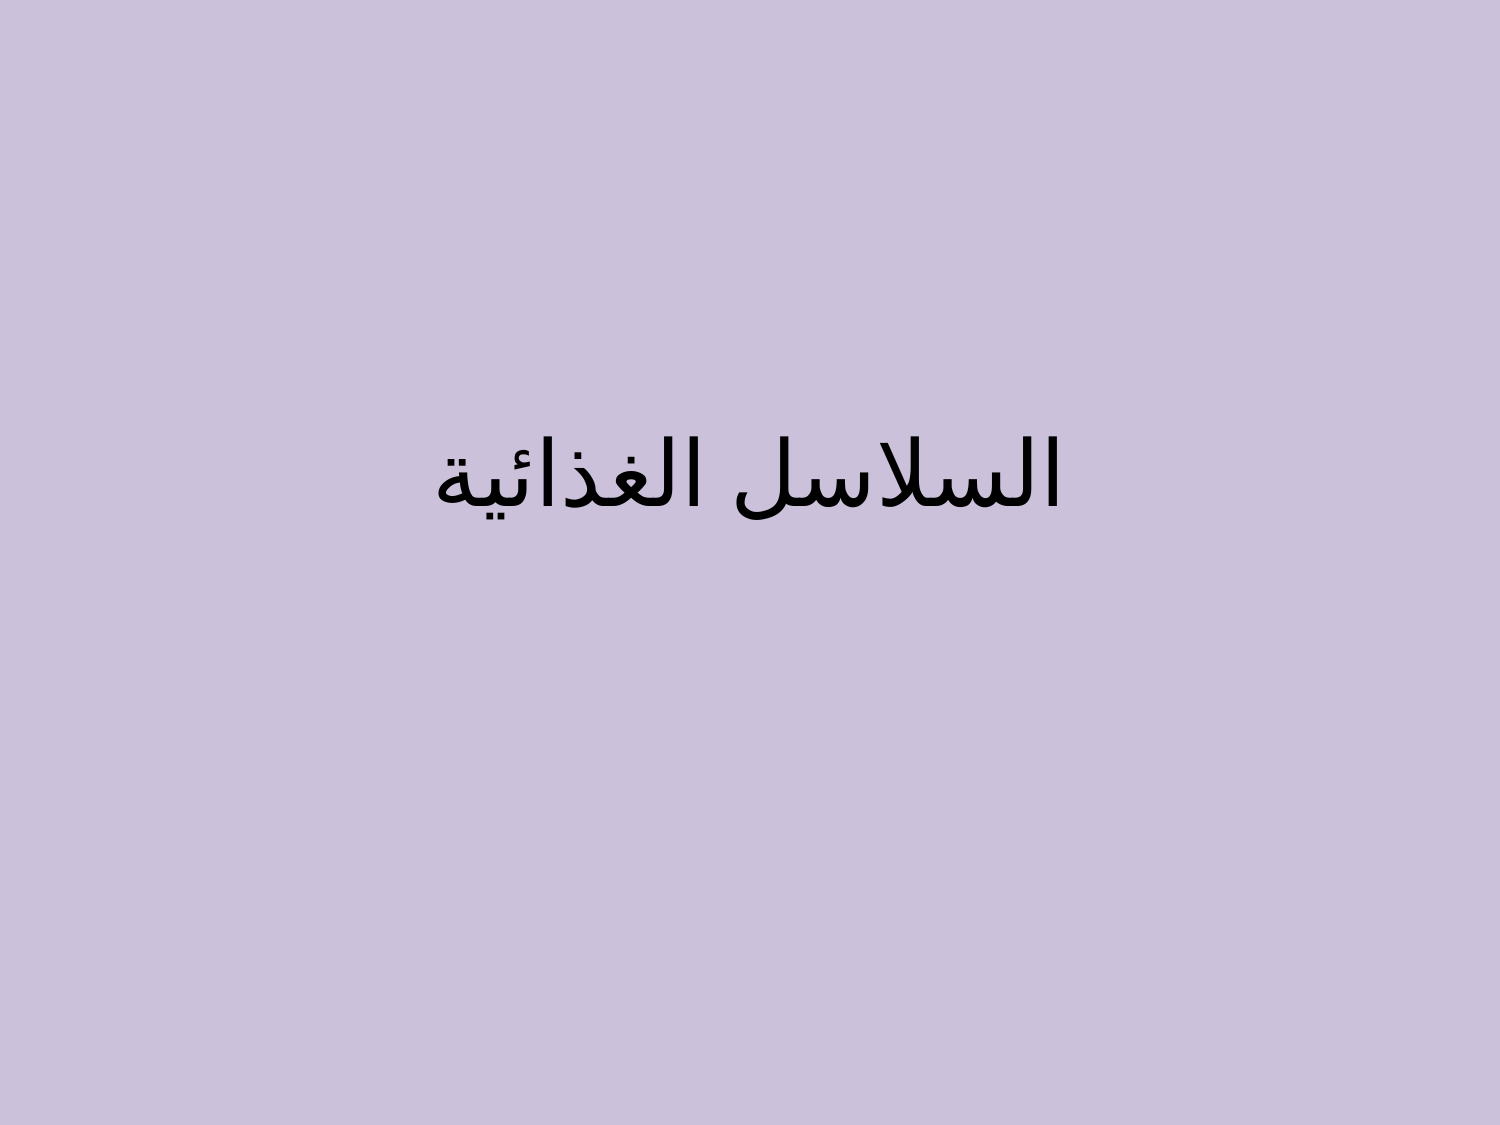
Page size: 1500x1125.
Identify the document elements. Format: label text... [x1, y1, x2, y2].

title السلاسل الغذائية [112, 349, 1388, 591]
